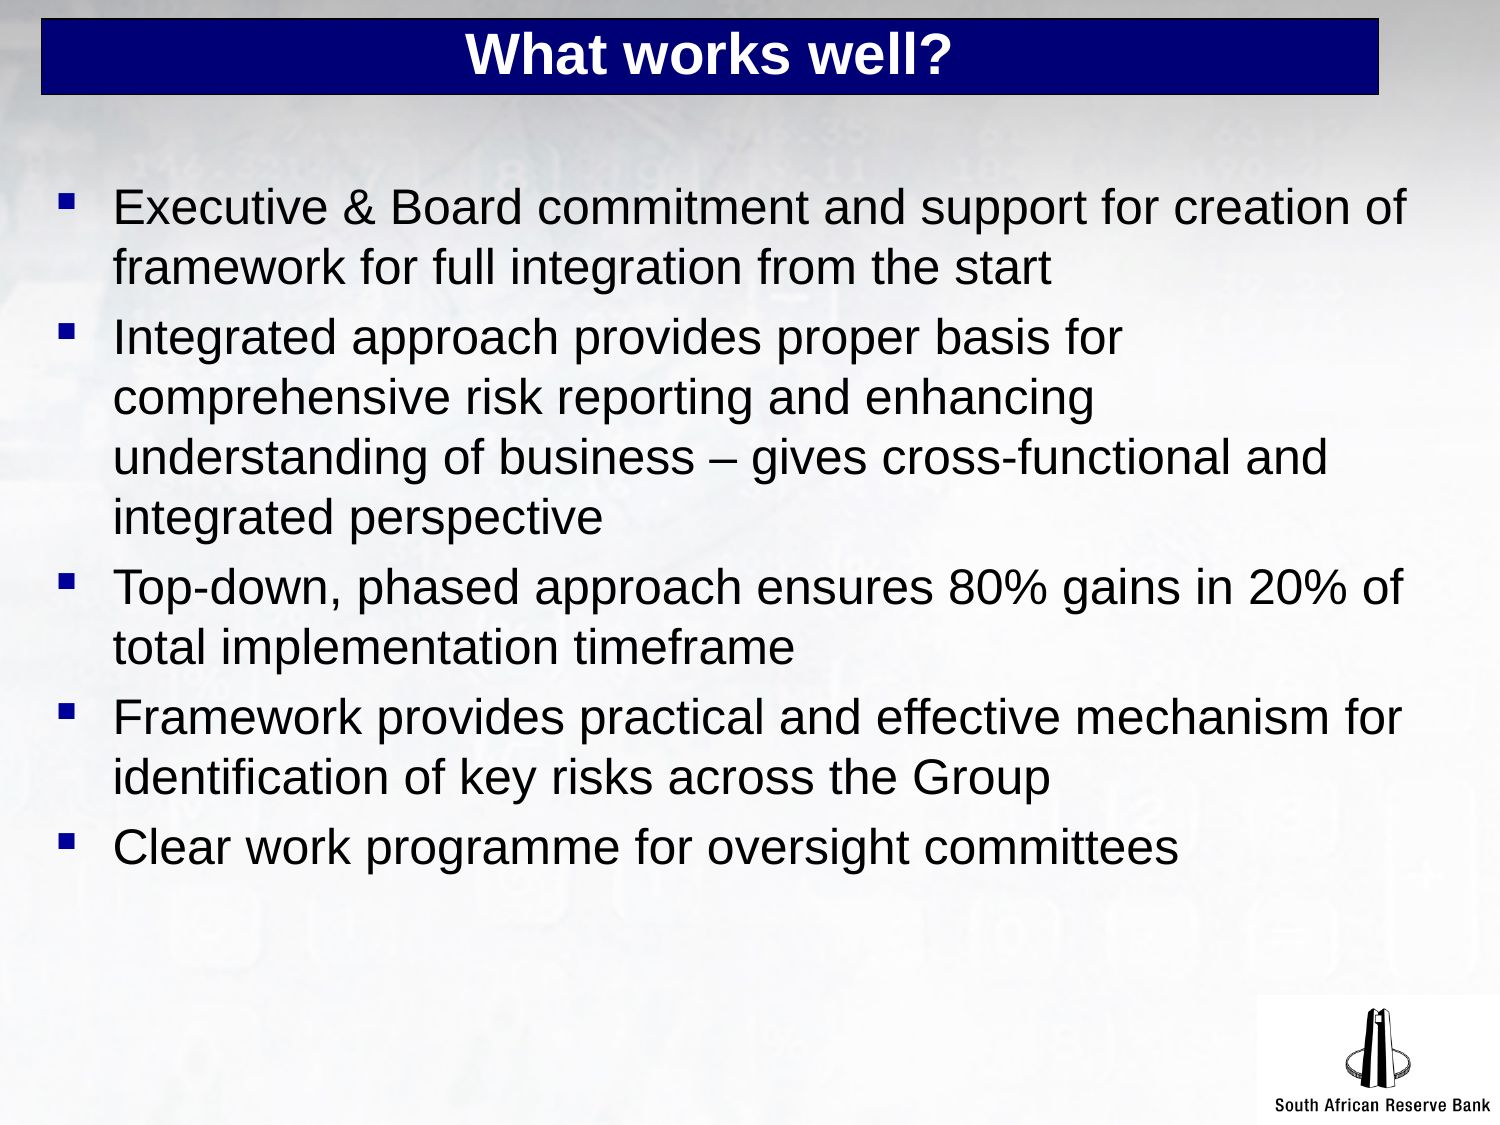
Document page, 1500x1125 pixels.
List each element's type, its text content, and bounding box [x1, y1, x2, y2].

picture [0, 0, 1500, 1125]
title What works well? [41, 18, 1379, 95]
list Executive & Board commitment and support for creation of framework for full integration from the start Integrated approach provides proper basis for comprehensive risk reporting and enhancing understanding of business – gives cross-functional and integrated perspective Top-down, phased approach ensures 80% gains in 20% of total implementation timeframe Framework provides practical and effective mechanism for identification of key risks across the Group Clear work programme for oversight committees [41, 136, 1439, 1011]
